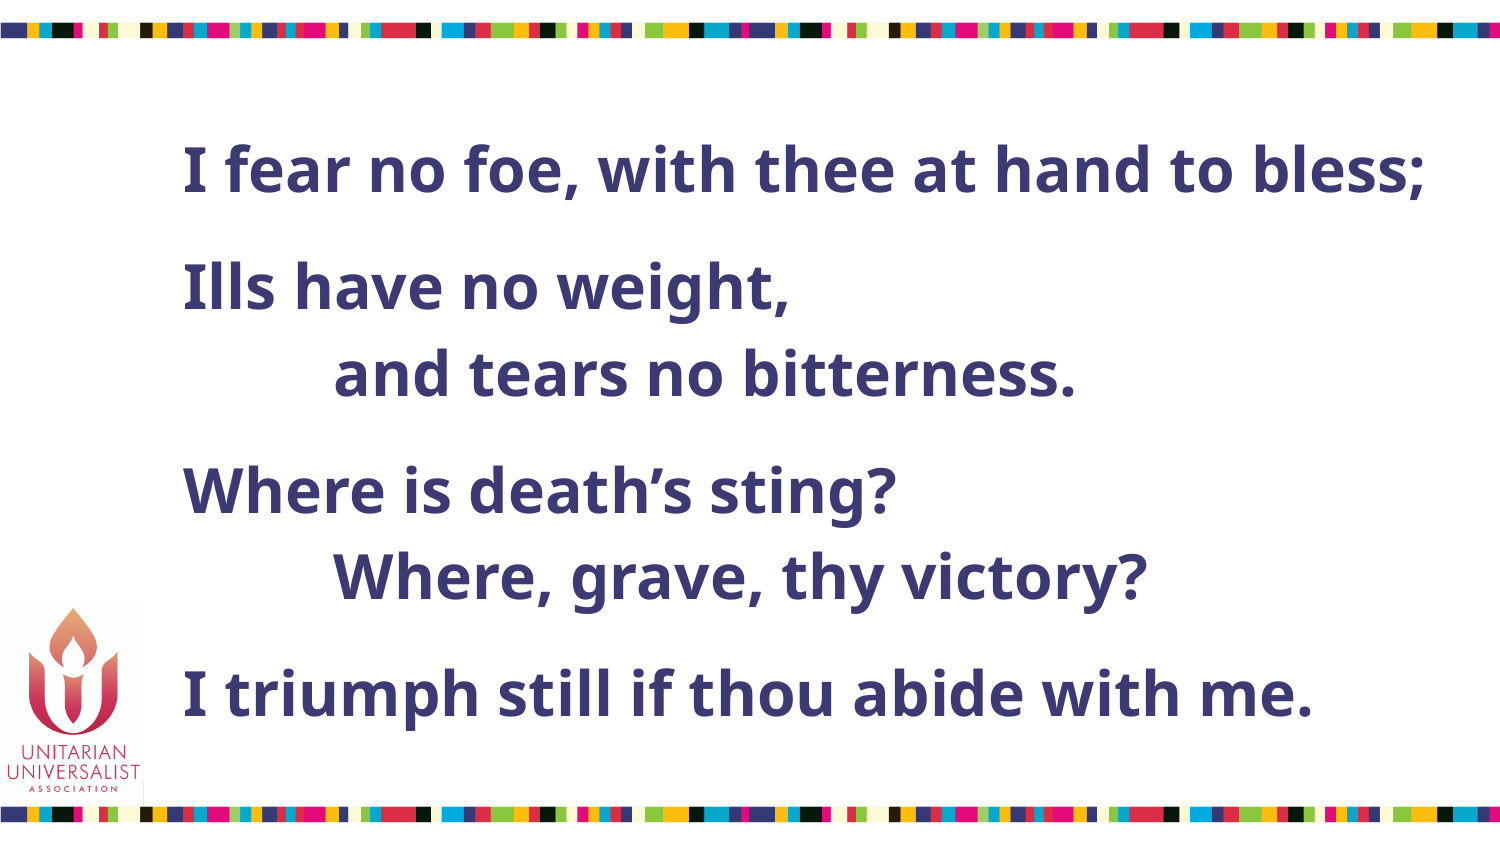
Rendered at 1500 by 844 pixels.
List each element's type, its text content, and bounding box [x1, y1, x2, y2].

text_box I fear no foe, with thee at hand to bless; Ills have no weight, and tears no bitterness. Where is death’s sting? Where, grave, thy victory? I triumph still if thou abide with me. [168, 103, 1500, 745]
picture [0, 22, 1500, 40]
picture [0, 600, 1500, 824]
